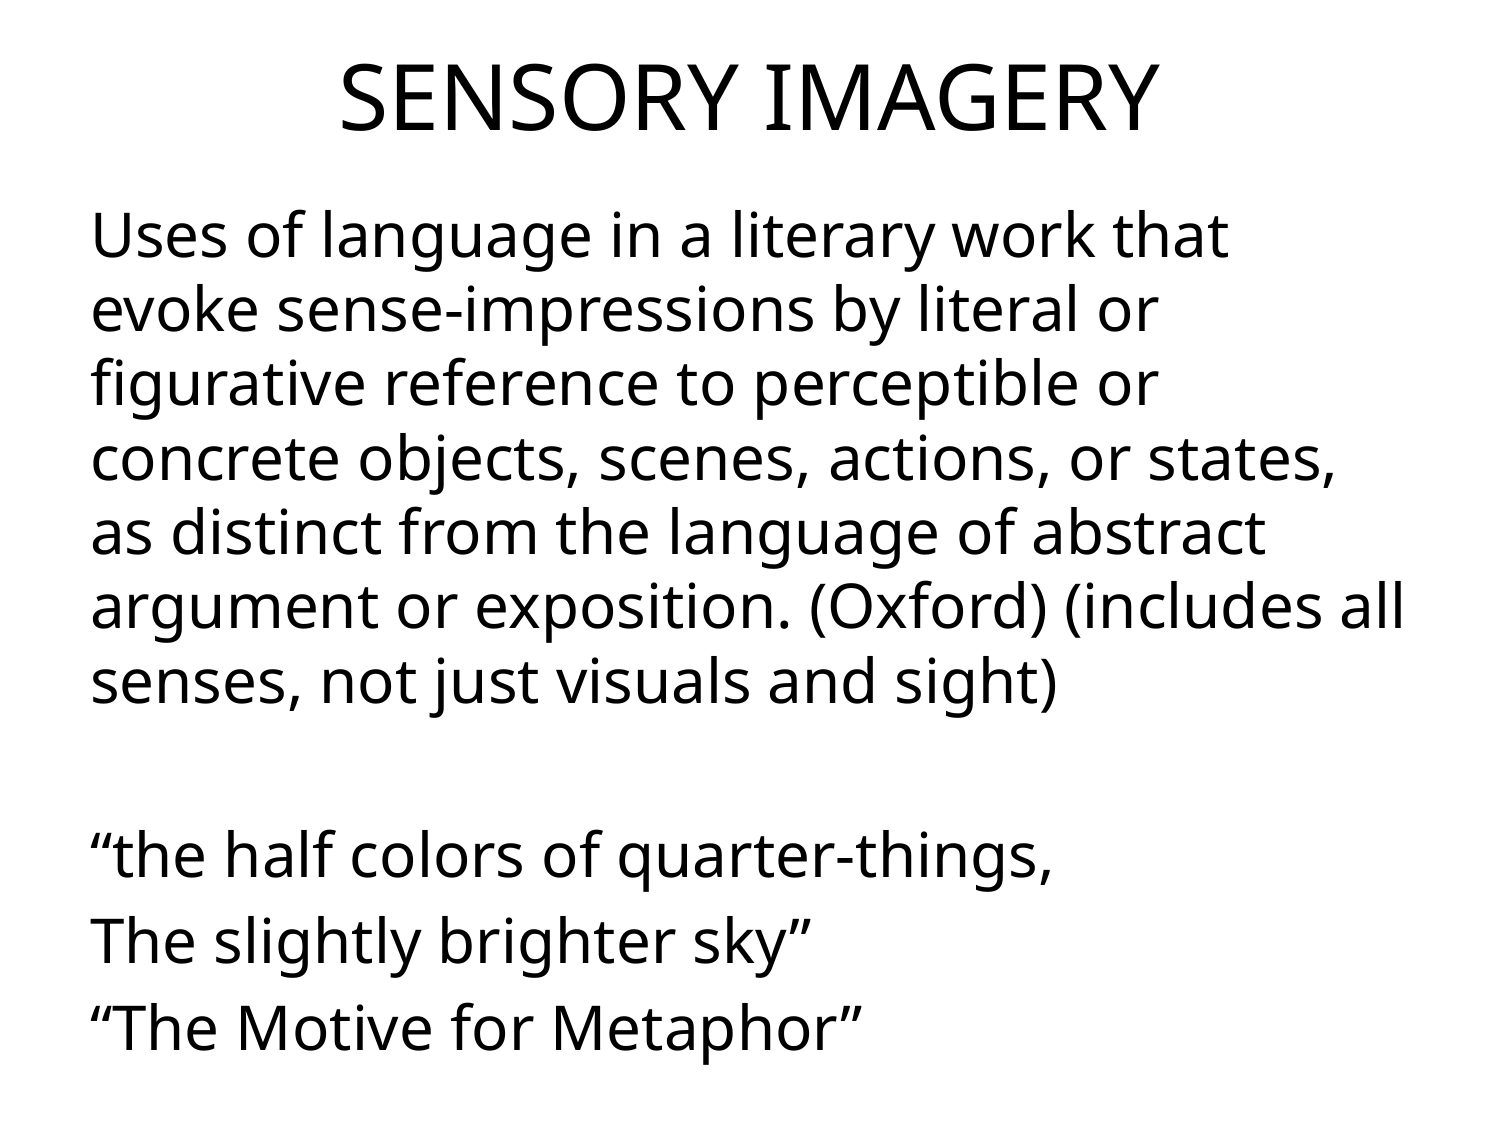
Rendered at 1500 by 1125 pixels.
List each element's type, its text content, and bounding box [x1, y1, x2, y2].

list Uses of language in a literary work that evoke sense-impressions by literal or figurative reference to perceptible or concrete objects, scenes, actions, or states, as distinct from the language of abstract argument or exposition. (Oxford) (includes all senses, not just visuals and sight) “the half colors of quarter-things, The slightly brighter sky” “The Motive for Metaphor” [75, 187, 1425, 1090]
title SENSORY IMAGERY [75, 0, 1425, 187]
